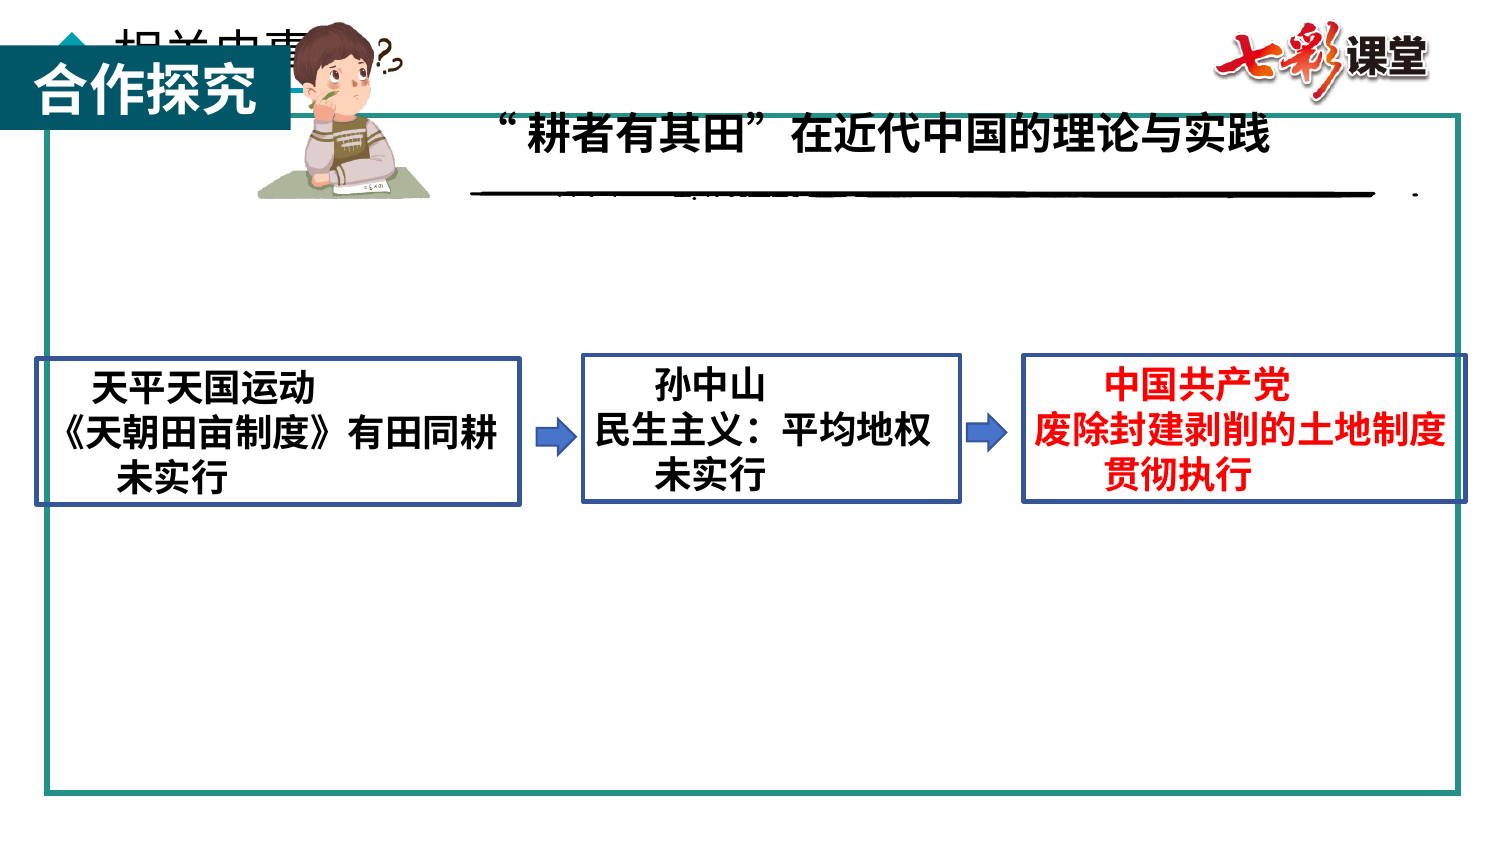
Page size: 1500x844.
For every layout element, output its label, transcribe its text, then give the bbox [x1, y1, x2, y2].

text_box [471, 192, 1375, 197]
text_box “耕者有其田”在近代中国的理论与实践 [462, 100, 1283, 165]
picture [177, 261, 549, 745]
text_box [965, 412, 1008, 453]
text_box 中国共产党 废除封建剥削的土地制度 贯彻执行 [1023, 355, 1466, 502]
picture [1210, 15, 1434, 106]
picture [252, 15, 439, 202]
text_box [549, 416, 578, 458]
text_box 合作探究 [0, 45, 252, 130]
text_box 天平天国运动 《天朝田亩制度》有田同耕 未实行 [36, 358, 177, 505]
text_box 孙中山 民生主义：平均地权 未实行 [582, 355, 961, 502]
